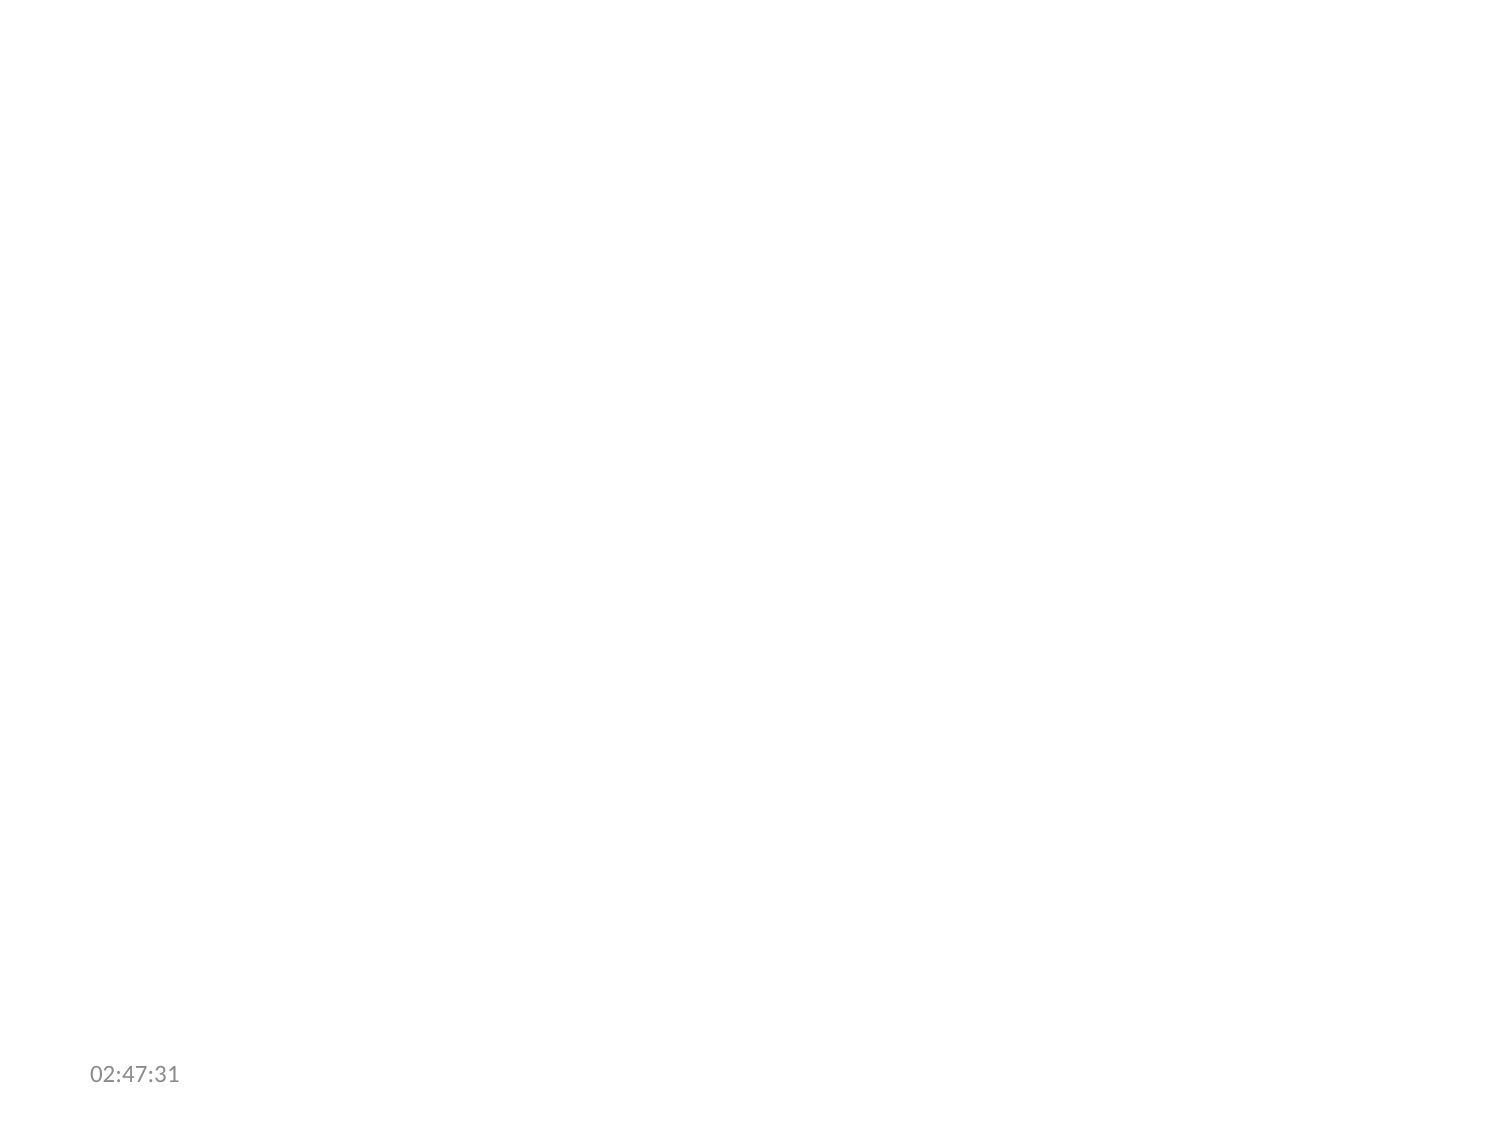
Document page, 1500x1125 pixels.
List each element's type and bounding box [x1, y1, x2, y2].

slide_number [75, 1042, 425, 1103]
